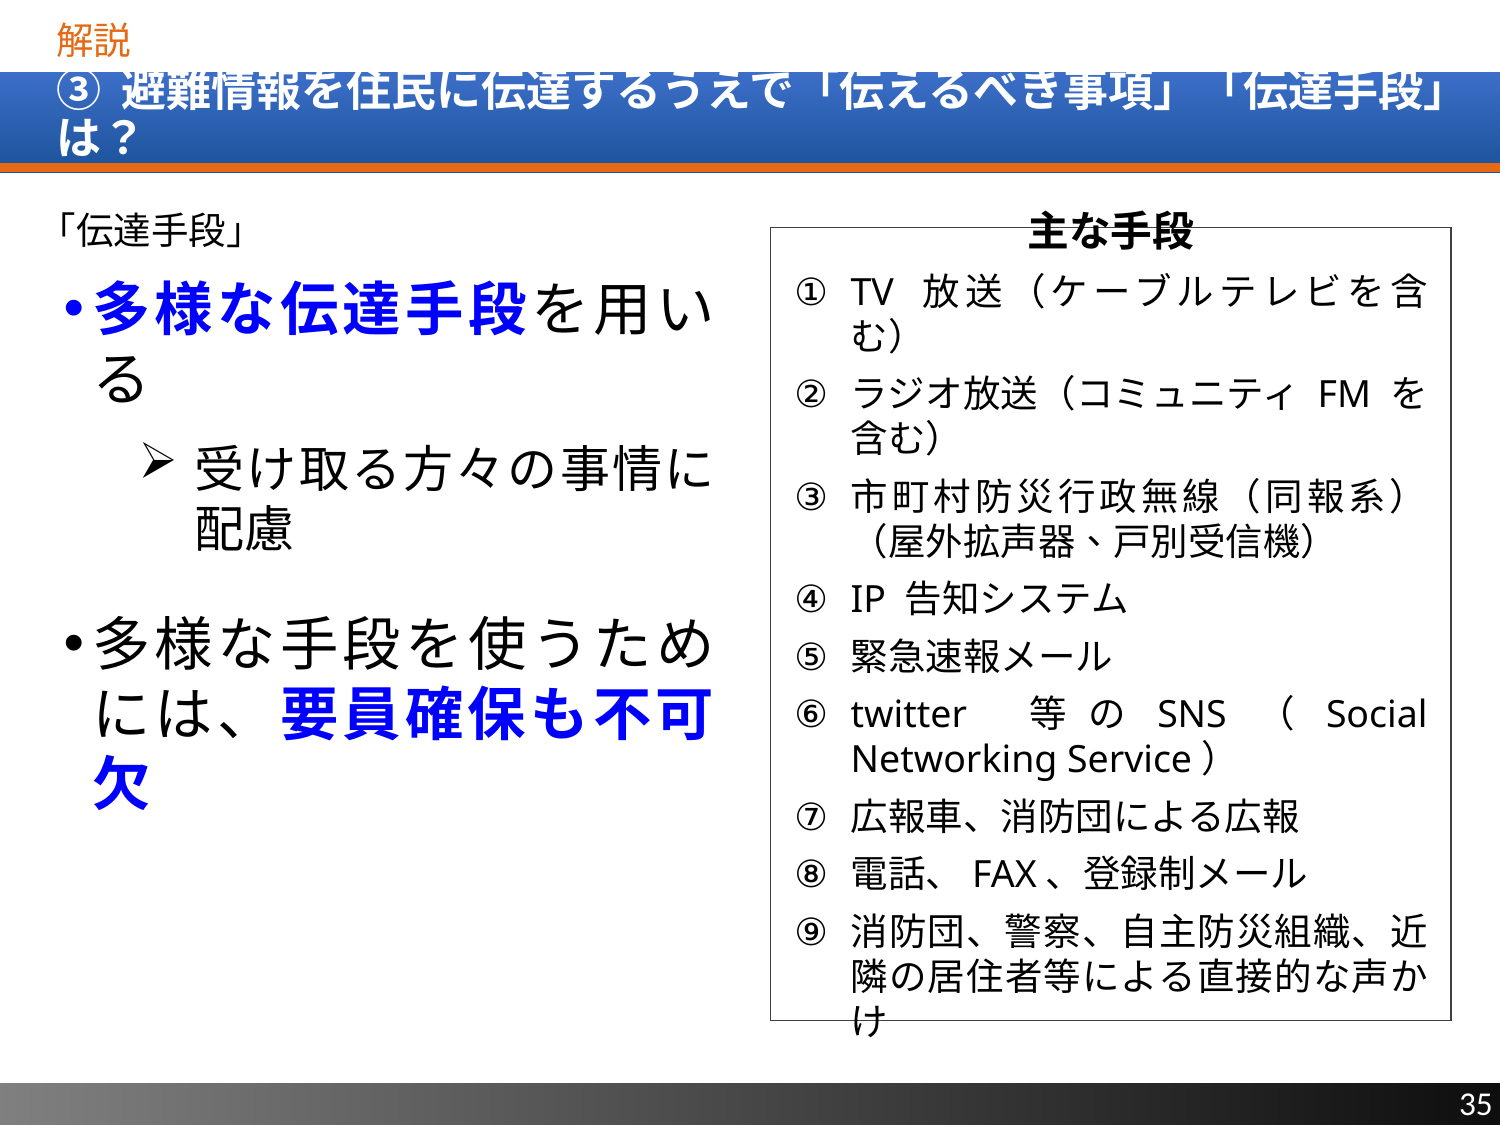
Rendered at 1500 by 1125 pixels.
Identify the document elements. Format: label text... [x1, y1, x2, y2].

title ③ 避難情報を住民に伝達するうえで「伝えるべき事項」「伝達手段」は？ [41, 59, 1500, 173]
text_box 「伝達手段」 [23, 199, 279, 260]
text_box 解説 [41, 14, 1336, 60]
text_box 多様な伝達手段を用いる 受け取る方々の事情に配慮 多様な手段を使うためには、要員確保も不可欠 [48, 264, 730, 825]
slide_number 35 [1170, 1072, 1500, 1125]
text_box 主な手段 TV 放送（ケーブルテレビを含む） ラジオ放送（コミュニティ FM を含む） 市町村防災行政無線（同報系）（屋外拡声器、戸別受信機） IP 告知システム 緊急速報メール twitter 等のSNS（Social Networking Service） 広報車、消防団による広報 電話、FAX、登録制メール 消防団、警察、自主防災組織、近隣の居住者等による直接的な声かけ [770, 226, 1452, 1022]
